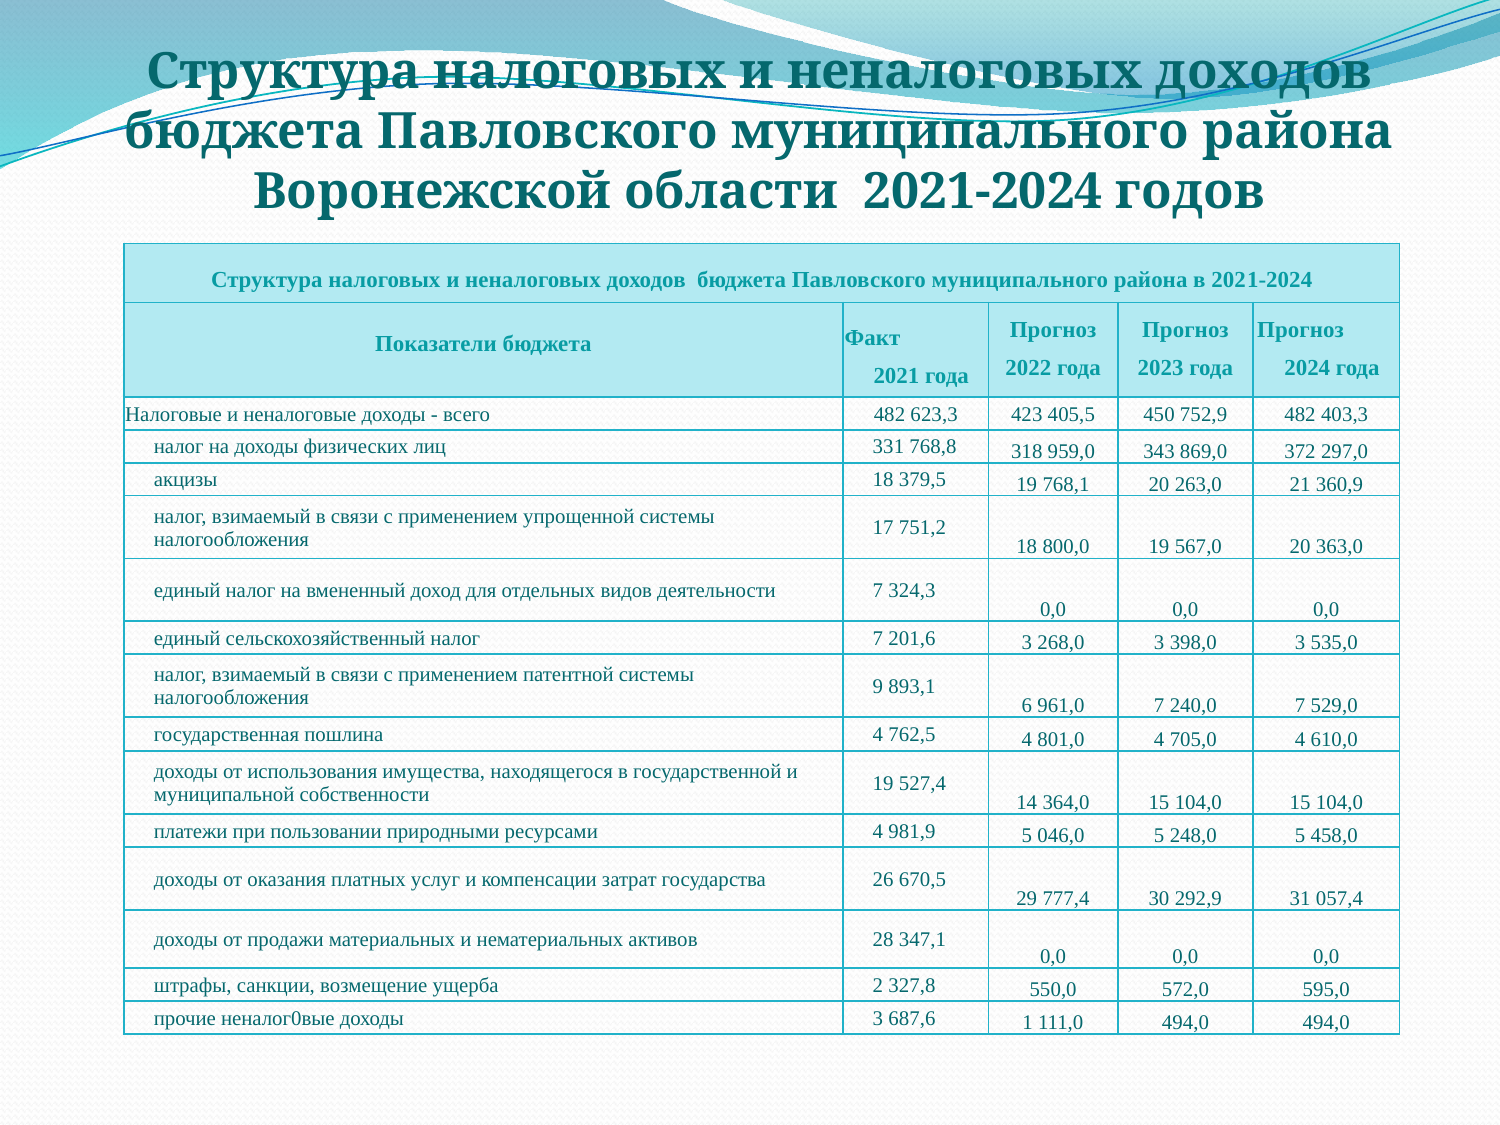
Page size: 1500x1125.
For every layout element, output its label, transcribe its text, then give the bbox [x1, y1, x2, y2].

table_cell акцизы [125, 464, 842, 495]
table_cell налог, взимаемый в связи с применением патентной системы налогообложения [125, 655, 842, 716]
table_cell 4 705,0 [1119, 718, 1252, 750]
table_cell налог на доходы физических лиц [125, 431, 842, 462]
list Структура налоговых и неналоговых доходов бюджета Павловского муниципального района Воронежской области 2021-2024 годов [64, 30, 1447, 303]
table_cell 494,0 [1254, 1002, 1399, 1033]
table_cell 3 268,0 [989, 622, 1117, 653]
table_cell доходы от оказания платных услуг и компенсации затрат государства [125, 848, 842, 909]
table_cell 21 360,9 [1254, 464, 1399, 495]
table_cell Показатели бюджета [125, 303, 842, 396]
table_cell 372 297,0 [1254, 431, 1399, 462]
table_cell 1 111,0 [989, 1002, 1117, 1033]
table_cell 7 324,3 [844, 559, 988, 620]
table_cell штрафы, санкции, возмещение ущерба [125, 969, 842, 1000]
table_cell единый налог на вмененный доход для отдельных видов деятельности [125, 559, 842, 620]
table_cell 29 777,4 [989, 848, 1117, 909]
table_cell 0,0 [989, 911, 1117, 967]
table_cell 26 670,5 [844, 848, 988, 909]
table_cell 0,0 [1254, 559, 1399, 620]
table_cell Прогноз 2023 года [1119, 303, 1252, 396]
table_cell прочие неналог0вые доходы [125, 1002, 842, 1033]
table_cell единый сельскохозяйственный налог [125, 622, 842, 653]
table_cell 3 535,0 [1254, 622, 1399, 653]
table_cell государственная пошлина [125, 718, 842, 750]
table_cell 450 752,9 [1119, 398, 1252, 429]
table_cell 550,0 [989, 969, 1117, 1000]
table_cell 18 800,0 [989, 496, 1117, 558]
table_cell 5 248,0 [1119, 815, 1252, 846]
table_cell 7 240,0 [1119, 655, 1252, 716]
table_cell доходы от использования имущества, находящегося в государственной и муниципальной собственности [125, 752, 842, 813]
table_cell платежи при пользовании природными ресурсами [125, 815, 842, 846]
table_cell доходы от продажи материальных и нематериальных активов [125, 911, 842, 967]
table_cell Налоговые и неналоговые доходы - всего [125, 398, 842, 429]
table_cell 6 961,0 [989, 655, 1117, 716]
table_cell 5 458,0 [1254, 815, 1399, 846]
table_cell 4 981,9 [844, 815, 988, 846]
table_cell 0,0 [989, 559, 1117, 620]
table_cell 15 104,0 [1254, 752, 1399, 813]
table_cell Прогноз 2024 года [1254, 303, 1399, 396]
table_cell 7 201,6 [844, 622, 988, 653]
table_cell 318 959,0 [989, 431, 1117, 462]
table_cell 17 751,2 [844, 496, 988, 558]
table_cell 572,0 [1119, 969, 1252, 1000]
table_cell 4 762,5 [844, 718, 988, 750]
table_cell 31 057,4 [1254, 848, 1399, 909]
table_cell 30 292,9 [1119, 848, 1252, 909]
table_cell 19 768,1 [989, 464, 1117, 495]
table_cell 423 405,5 [989, 398, 1117, 429]
table_cell 2 327,8 [844, 969, 988, 1000]
table_cell 4 801,0 [989, 718, 1117, 750]
table_cell 20 263,0 [1119, 464, 1252, 495]
table_cell 28 347,1 [844, 911, 988, 967]
table_cell 494,0 [1119, 1002, 1252, 1033]
table_cell 343 869,0 [1119, 431, 1252, 462]
table_cell 19 567,0 [1119, 496, 1252, 558]
table_cell 18 379,5 [844, 464, 988, 495]
table_cell 4 610,0 [1254, 718, 1399, 750]
table_cell 482 403,3 [1254, 398, 1399, 429]
table_cell 3 398,0 [1119, 622, 1252, 653]
table_cell 482 623,3 [844, 398, 988, 429]
table_cell 15 104,0 [1119, 752, 1252, 813]
table_cell 9 893,1 [844, 655, 988, 716]
table_cell 3 687,6 [844, 1002, 988, 1033]
table_cell налог, взимаемый в связи с применением упрощенной системы налогообложения [125, 496, 842, 558]
table_cell 0,0 [1119, 911, 1252, 967]
table_cell Факт 2021 года [844, 303, 988, 396]
table_cell 595,0 [1254, 969, 1399, 1000]
table_cell 19 527,4 [844, 752, 988, 813]
table_cell 20 363,0 [1254, 496, 1399, 558]
table_header Структура налоговых и неналоговых доходов бюджета Павловского муниципального района в 2021-2024 [125, 244, 1399, 302]
table_cell 331 768,8 [844, 431, 988, 462]
table_cell 5 046,0 [989, 815, 1117, 846]
table_cell Прогноз 2022 года [989, 303, 1117, 396]
table_cell 0,0 [1119, 559, 1252, 620]
table_cell 14 364,0 [989, 752, 1117, 813]
table_cell 0,0 [1254, 911, 1399, 967]
table_cell 7 529,0 [1254, 655, 1399, 716]
